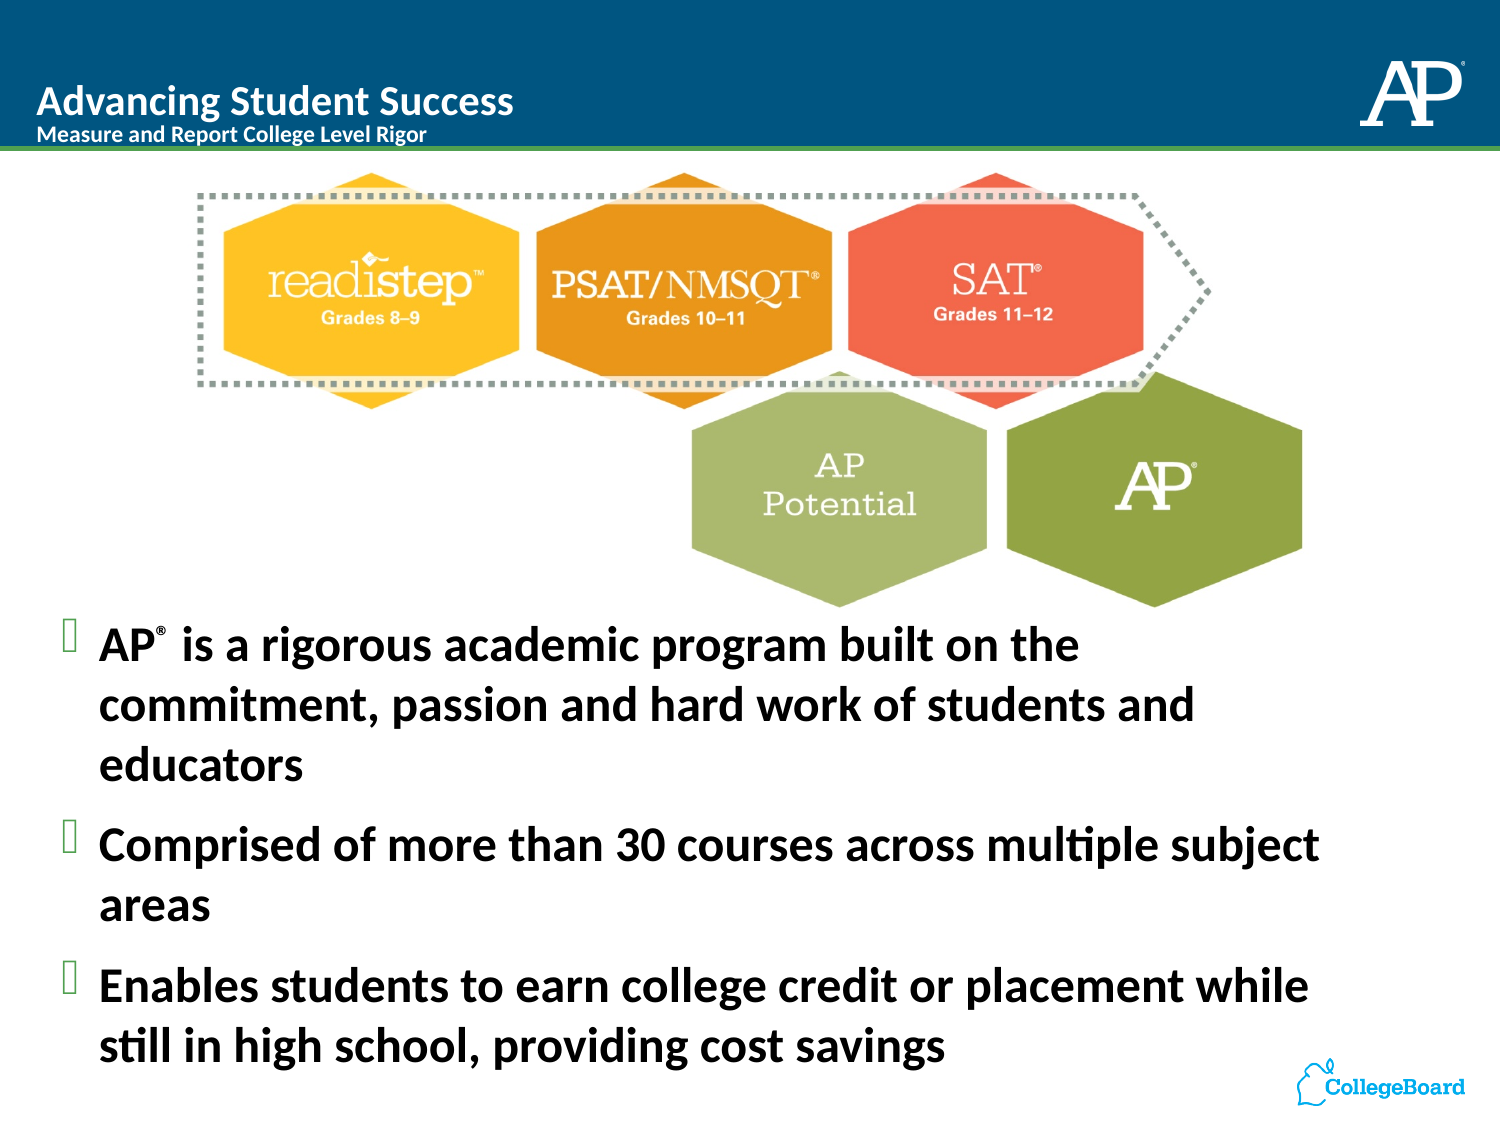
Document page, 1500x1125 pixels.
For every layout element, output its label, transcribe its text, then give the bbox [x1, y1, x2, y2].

picture [1300, 1058, 1465, 1106]
picture [1297, 1058, 1328, 1081]
title Advancing Student Success Measure and Report College Level Rigor [21, 37, 1439, 201]
picture [176, 156, 1315, 623]
list AP® is a rigorous academic program built on the commitment, passion and hard work of students and educators Comprised of more than 30 courses across multiple subject areas Enables students to earn college credit or placement while still in high school, providing cost savings [46, 603, 1381, 1044]
